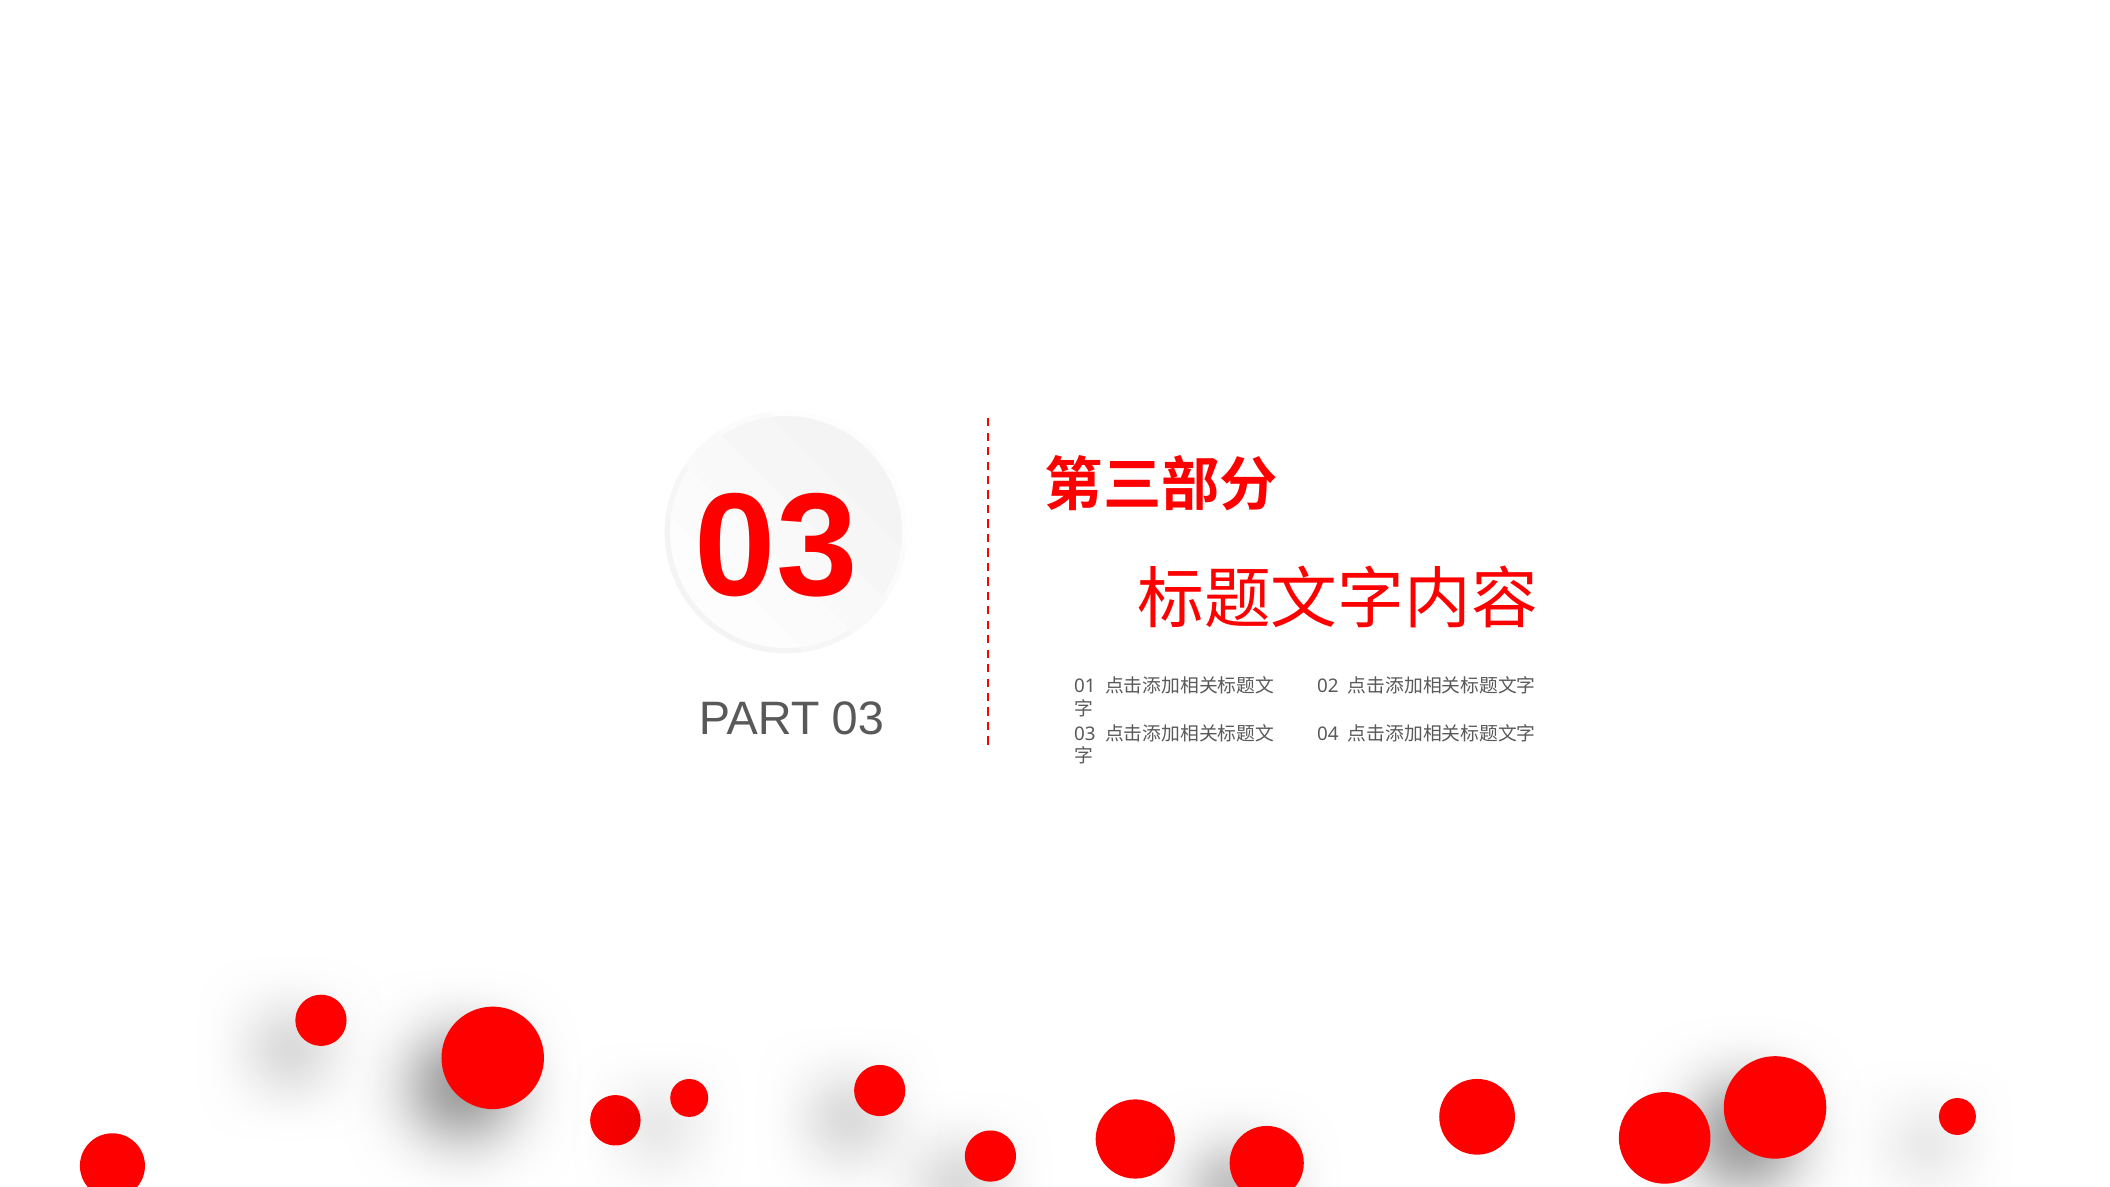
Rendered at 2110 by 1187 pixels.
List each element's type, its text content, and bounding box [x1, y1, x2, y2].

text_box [1095, 1099, 1175, 1179]
text_box 04 点击添加相关标题文字 [1303, 714, 1560, 751]
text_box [1229, 1125, 1304, 1187]
text_box 03 点击添加相关标题文字 [1060, 714, 1306, 774]
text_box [295, 994, 347, 1046]
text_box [1439, 1078, 1515, 1155]
text_box 02 点击添加相关标题文字 [1303, 666, 1560, 704]
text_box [670, 1078, 709, 1117]
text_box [1618, 1092, 1711, 1184]
text_box 01 点击添加相关标题文字 [1060, 666, 1306, 714]
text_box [590, 1095, 641, 1146]
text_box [1723, 1056, 1827, 1159]
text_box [441, 1006, 544, 1110]
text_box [664, 410, 908, 654]
text_box PART 03 [698, 687, 908, 745]
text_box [854, 1064, 906, 1117]
text_box 第三部分 标题文字内容 [1011, 439, 1568, 651]
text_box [79, 1133, 145, 1187]
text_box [1938, 1097, 1976, 1136]
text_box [964, 1130, 1016, 1182]
